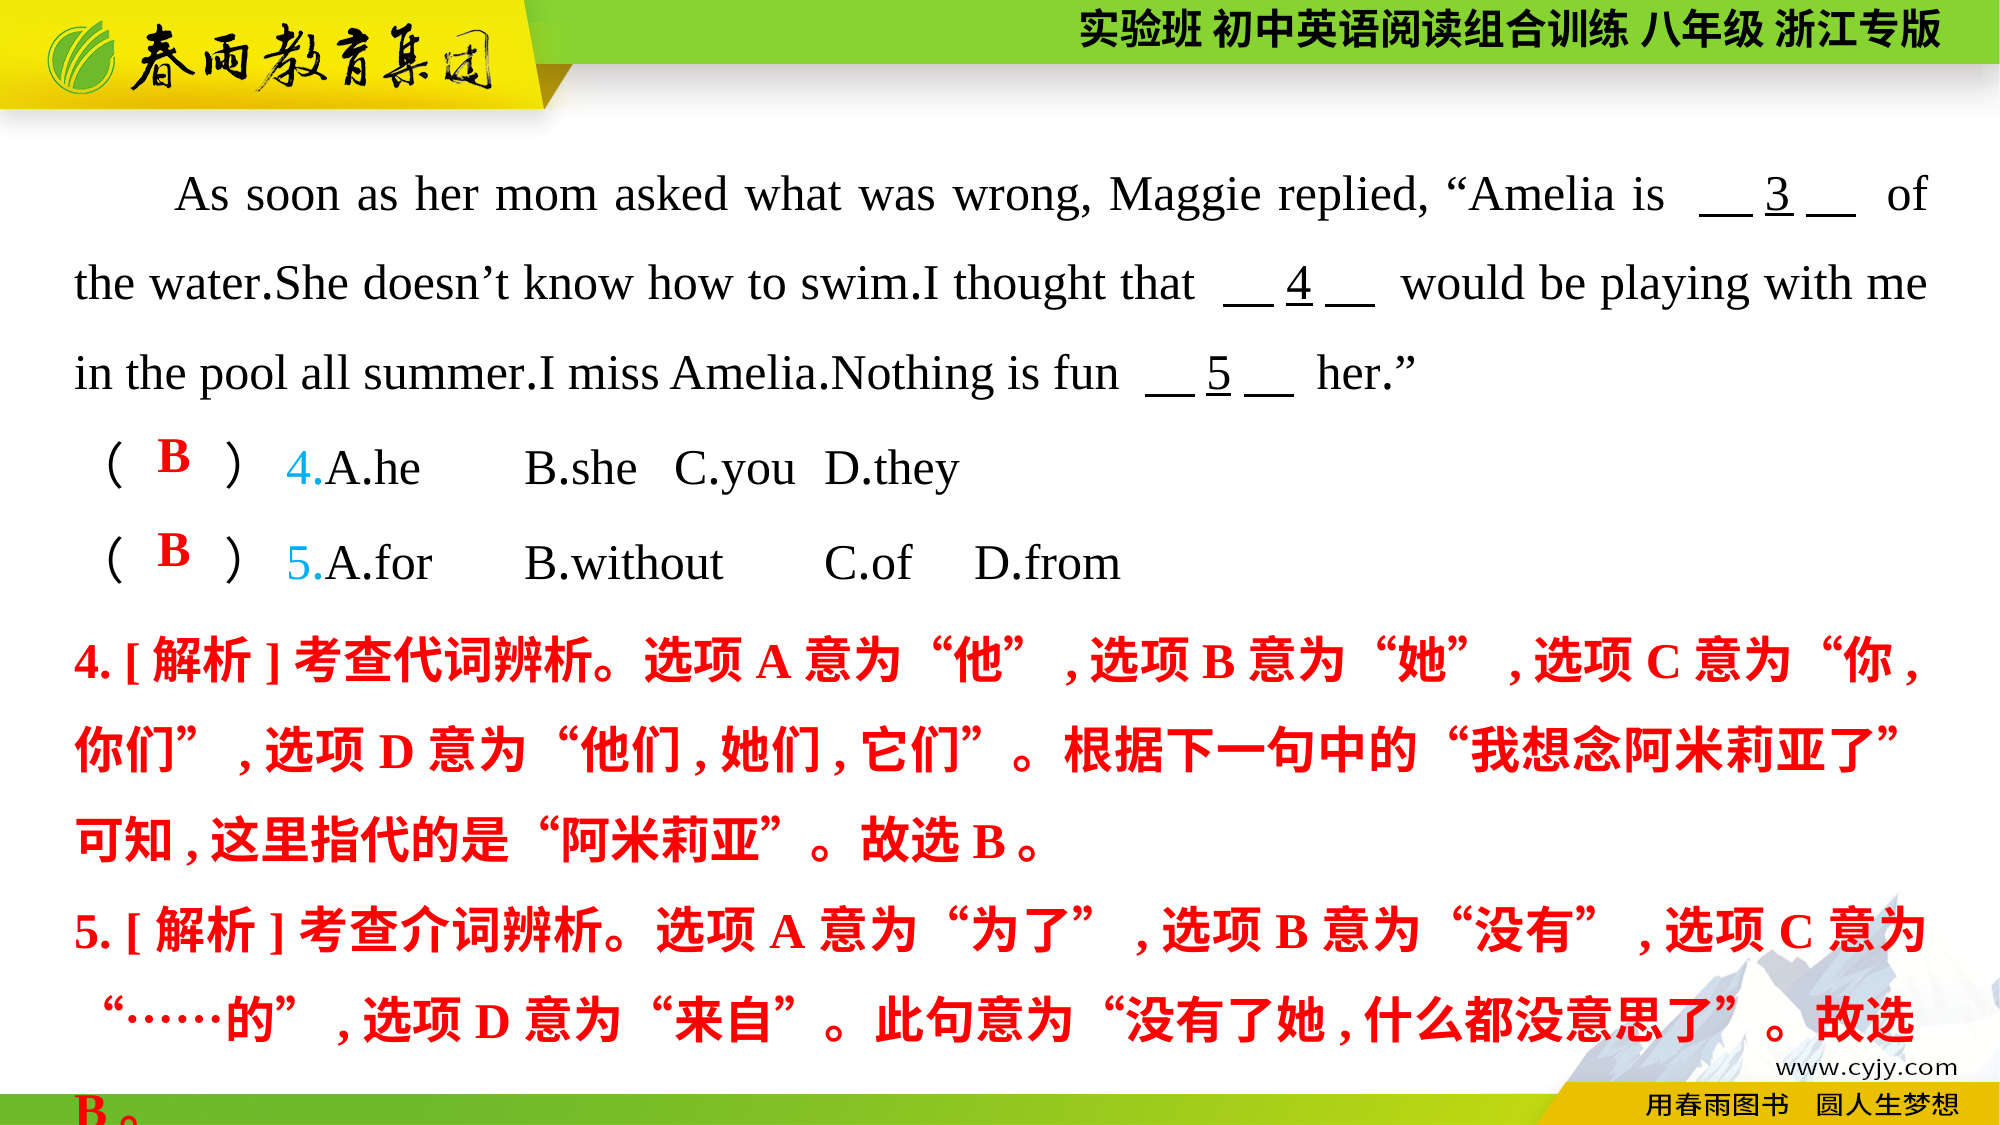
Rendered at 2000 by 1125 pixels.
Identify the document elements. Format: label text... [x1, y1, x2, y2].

text_box 5. [解析]考查介词辨析。选项A意为“为了”,选项B意为“没有”,选项C意为“……的”,选项D意为“来自”。此句意为“没有了她,什么都没意思了”。故选B。 [59, 861, 1944, 1125]
text_box 4. [解析]考查代词辨析。选项A意为“他”,选项B意为“她”,选项C意为“你,你们”,选项D意为“他们,她们,它们”。根据下一句中的“我想念阿米莉亚了”可知,这里指代的是“阿米莉亚”。故选B。 [59, 597, 1944, 861]
list As soon as her mom asked what was wrong, Maggie replied, “Amelia is 3 of the water.She doesn’t know how to swim.I thought that 4 would be playing with me in the pool all summer.I miss Amelia.Nothing is fun 5 her.” [59, 122, 1944, 399]
text_box B [142, 414, 206, 490]
picture [0, 0, 2000, 1125]
text_box （ ）5.A.for B.without C.of D.from [59, 491, 1944, 597]
text_box （ ）4.A.he B.she C.you D.they [59, 399, 1944, 491]
text_box B [142, 509, 206, 585]
